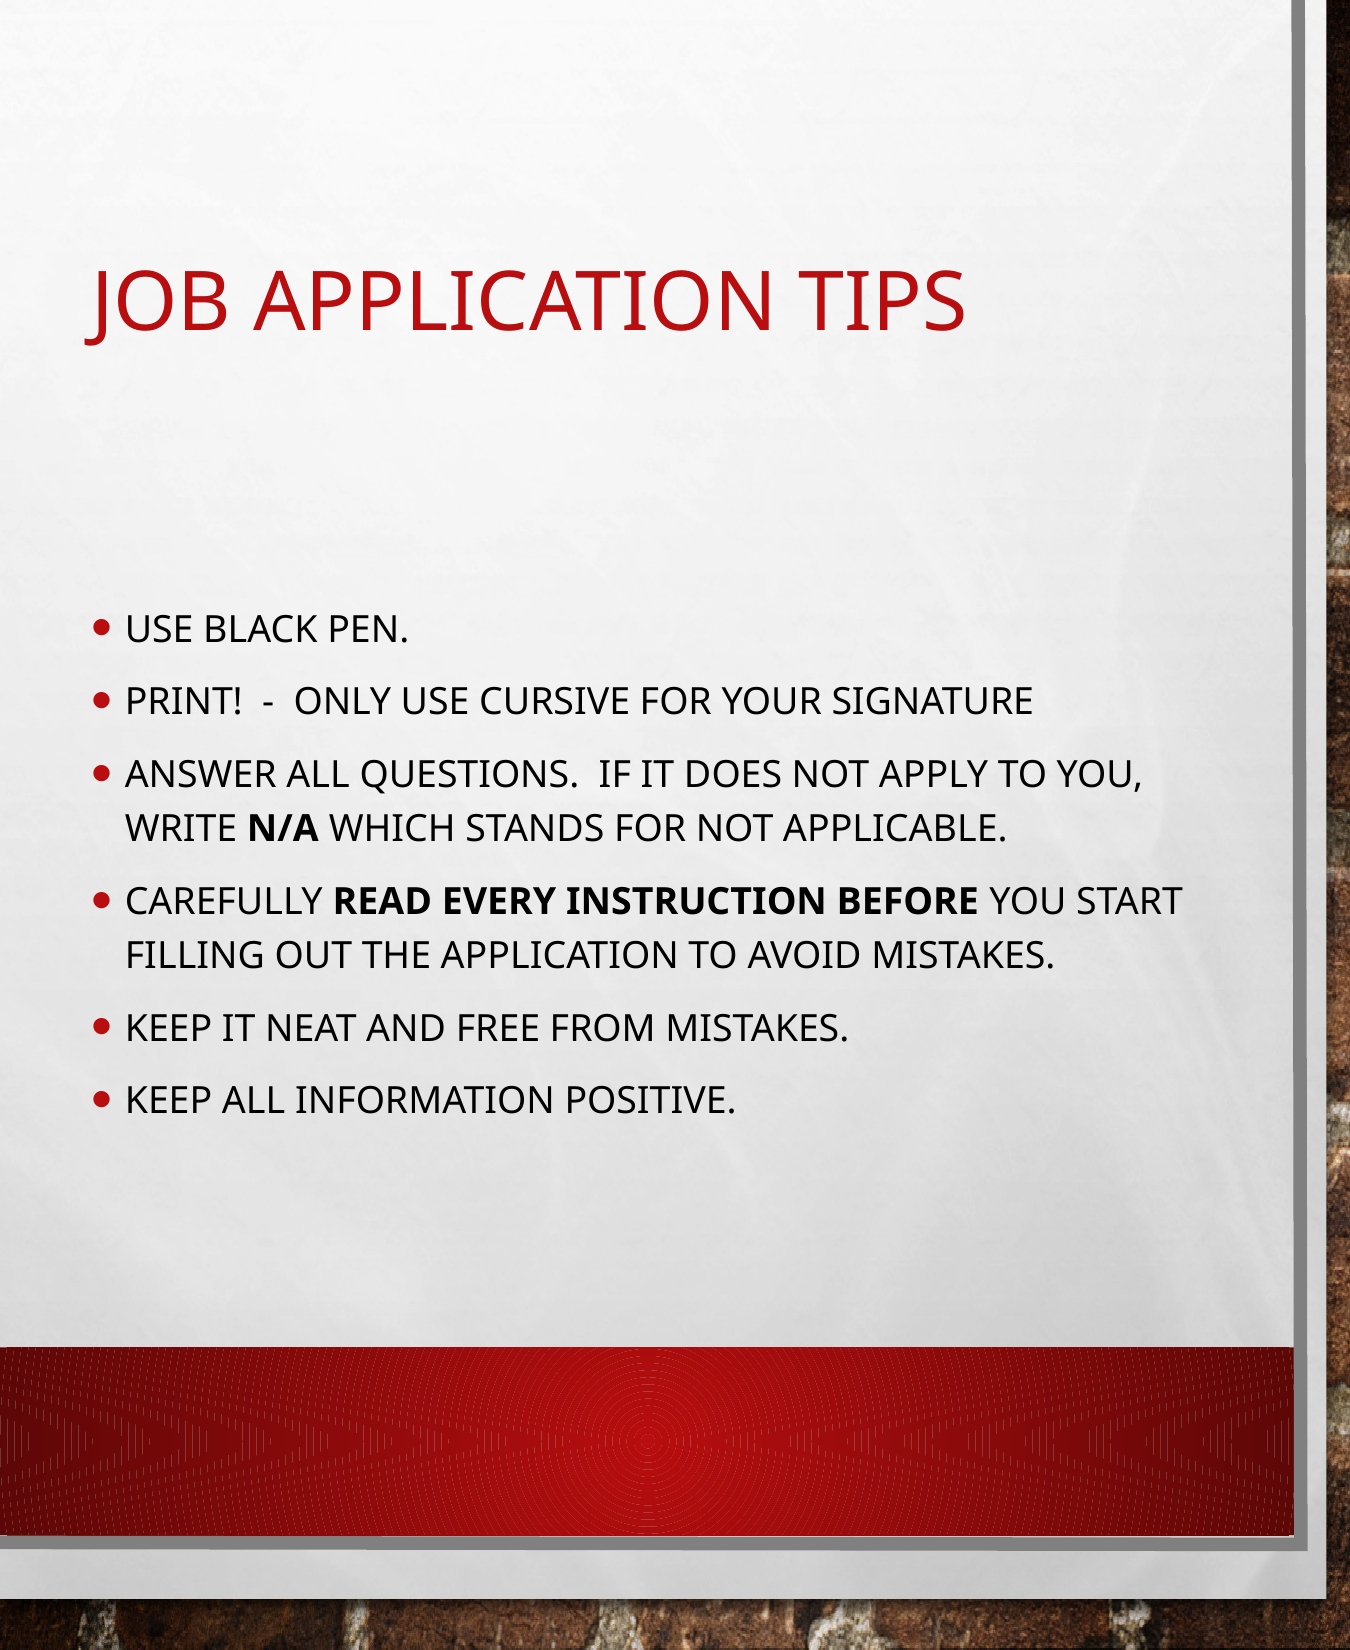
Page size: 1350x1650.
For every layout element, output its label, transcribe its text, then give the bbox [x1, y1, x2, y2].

picture [0, 0, 1350, 1650]
list Use Black pen. Print! - Only use cursive for your signature Answer all questions. If it does not apply to you, write N/A which stands for Not Applicable. Carefully read every instruction BEFORE you start filling out the application to avoid mistakes. Keep it neat and free from mistakes. Keep all information positive. [75, 496, 1227, 1294]
title Job application Tips [75, 165, 1228, 443]
